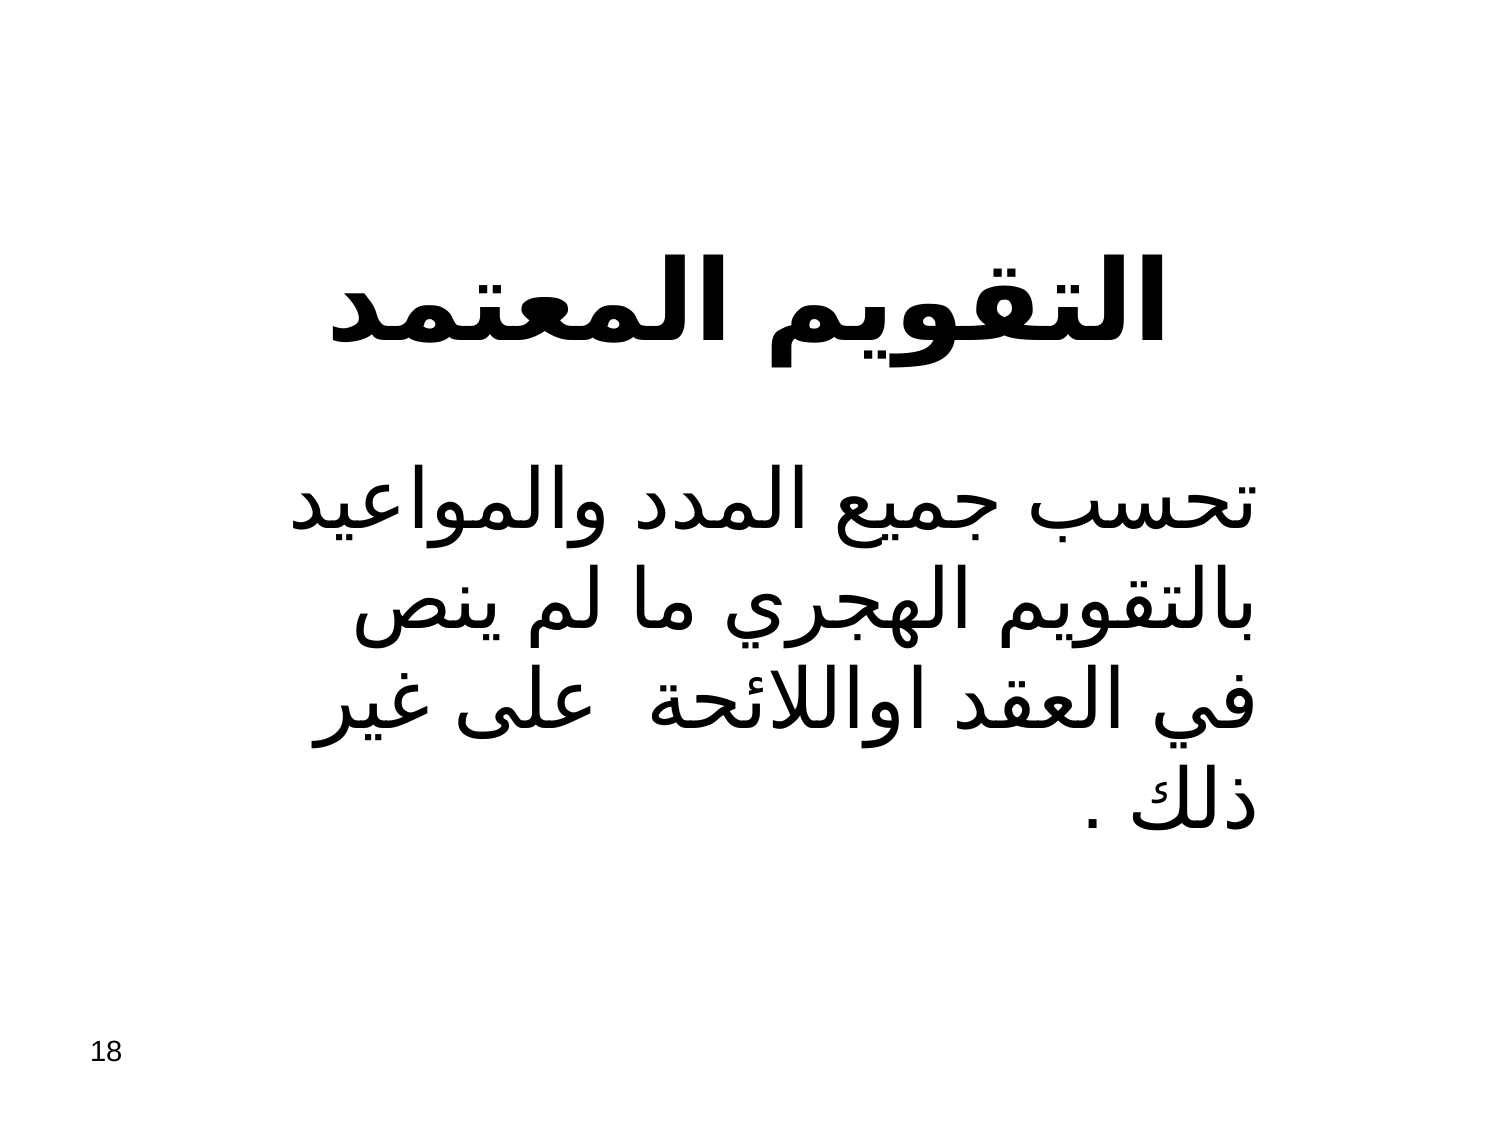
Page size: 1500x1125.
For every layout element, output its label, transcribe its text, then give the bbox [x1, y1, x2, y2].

slide_number 18 [74, 1024, 426, 1103]
title التقويم المعتمد [112, 174, 1388, 417]
subtitle تحسب جميع المدد والمواعيد بالتقويم الهجري ما لم ينص في العقد اواللائحة على غير ذلك . [224, 437, 1276, 938]
